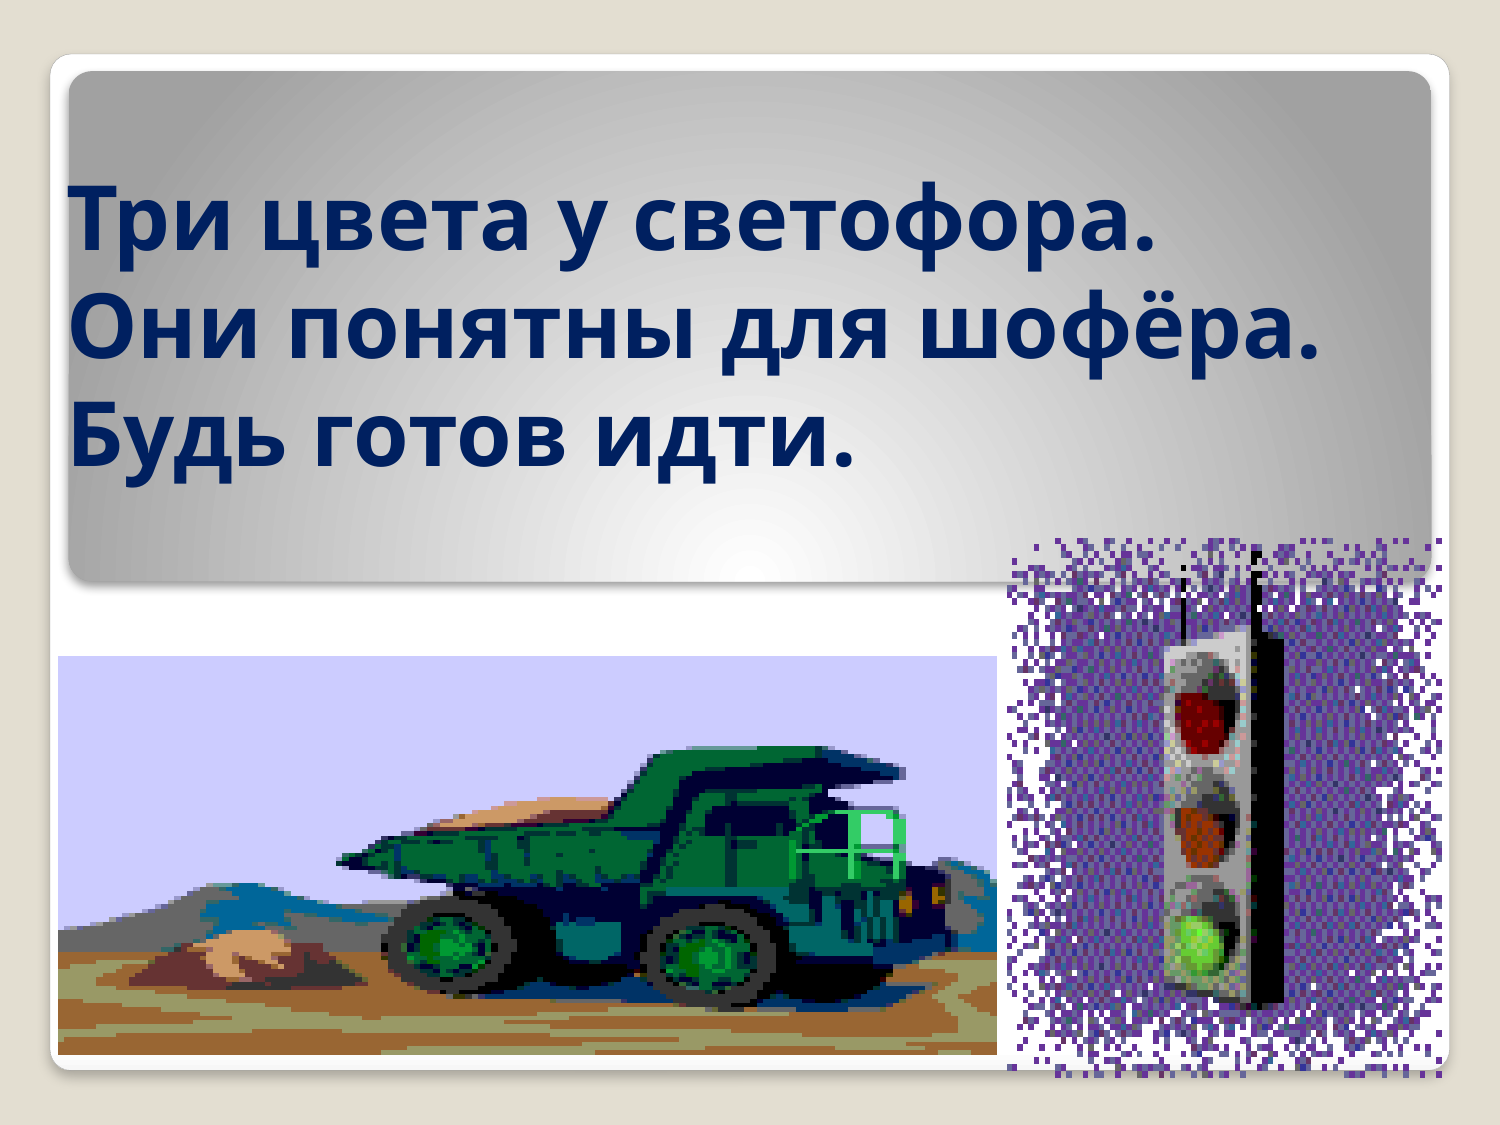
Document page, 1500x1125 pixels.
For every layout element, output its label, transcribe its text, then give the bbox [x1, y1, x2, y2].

picture [1007, 538, 1442, 1079]
title Три цвета у светофора. Они понятны для шофёра. Будь готов идти. [58, 152, 1465, 493]
picture [58, 656, 997, 1055]
